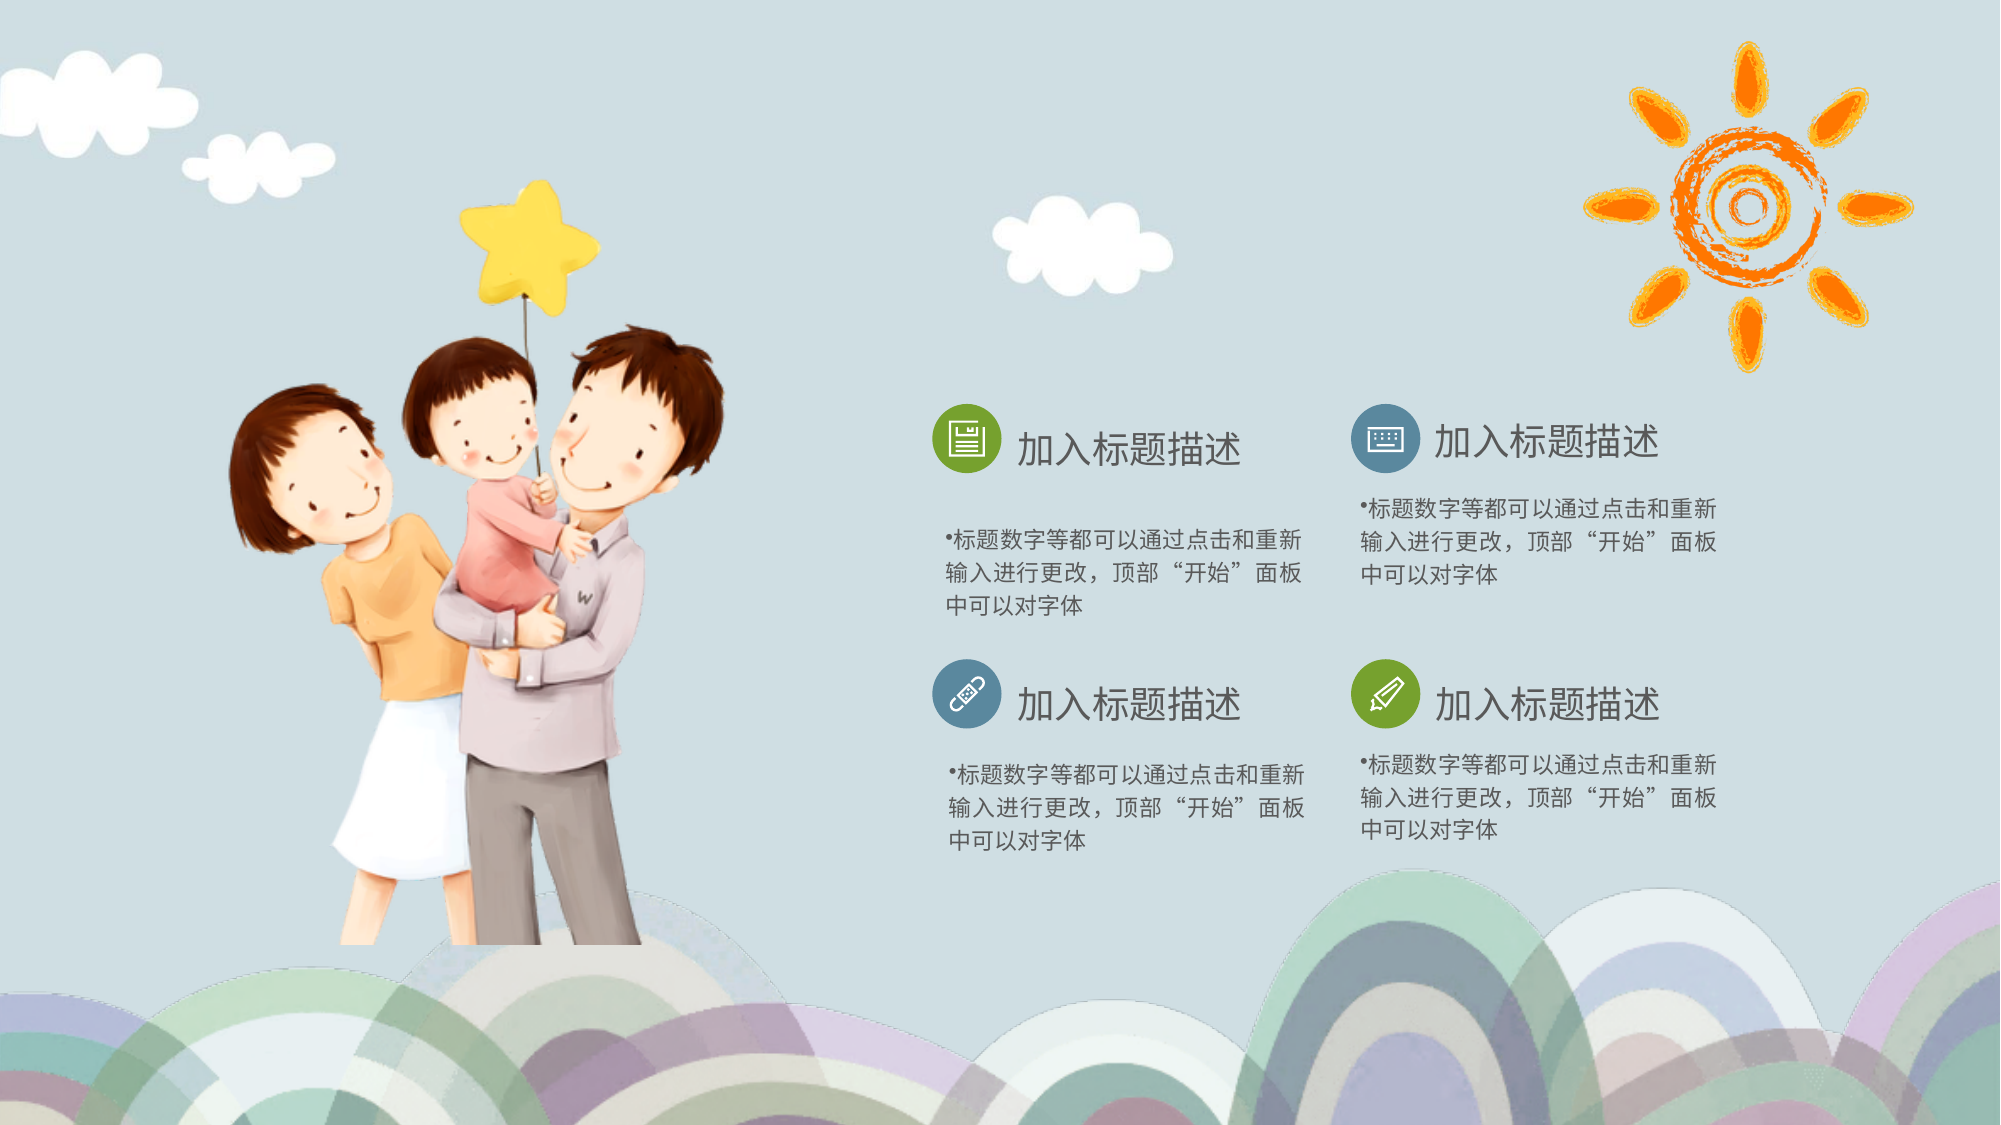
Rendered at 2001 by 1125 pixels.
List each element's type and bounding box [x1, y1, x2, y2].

text_box [930, 403, 1318, 626]
picture [1573, 0, 1947, 378]
text_box [1345, 659, 1733, 850]
picture [0, 9, 2000, 1125]
text_box [932, 659, 1321, 860]
text_box [1345, 403, 1733, 595]
